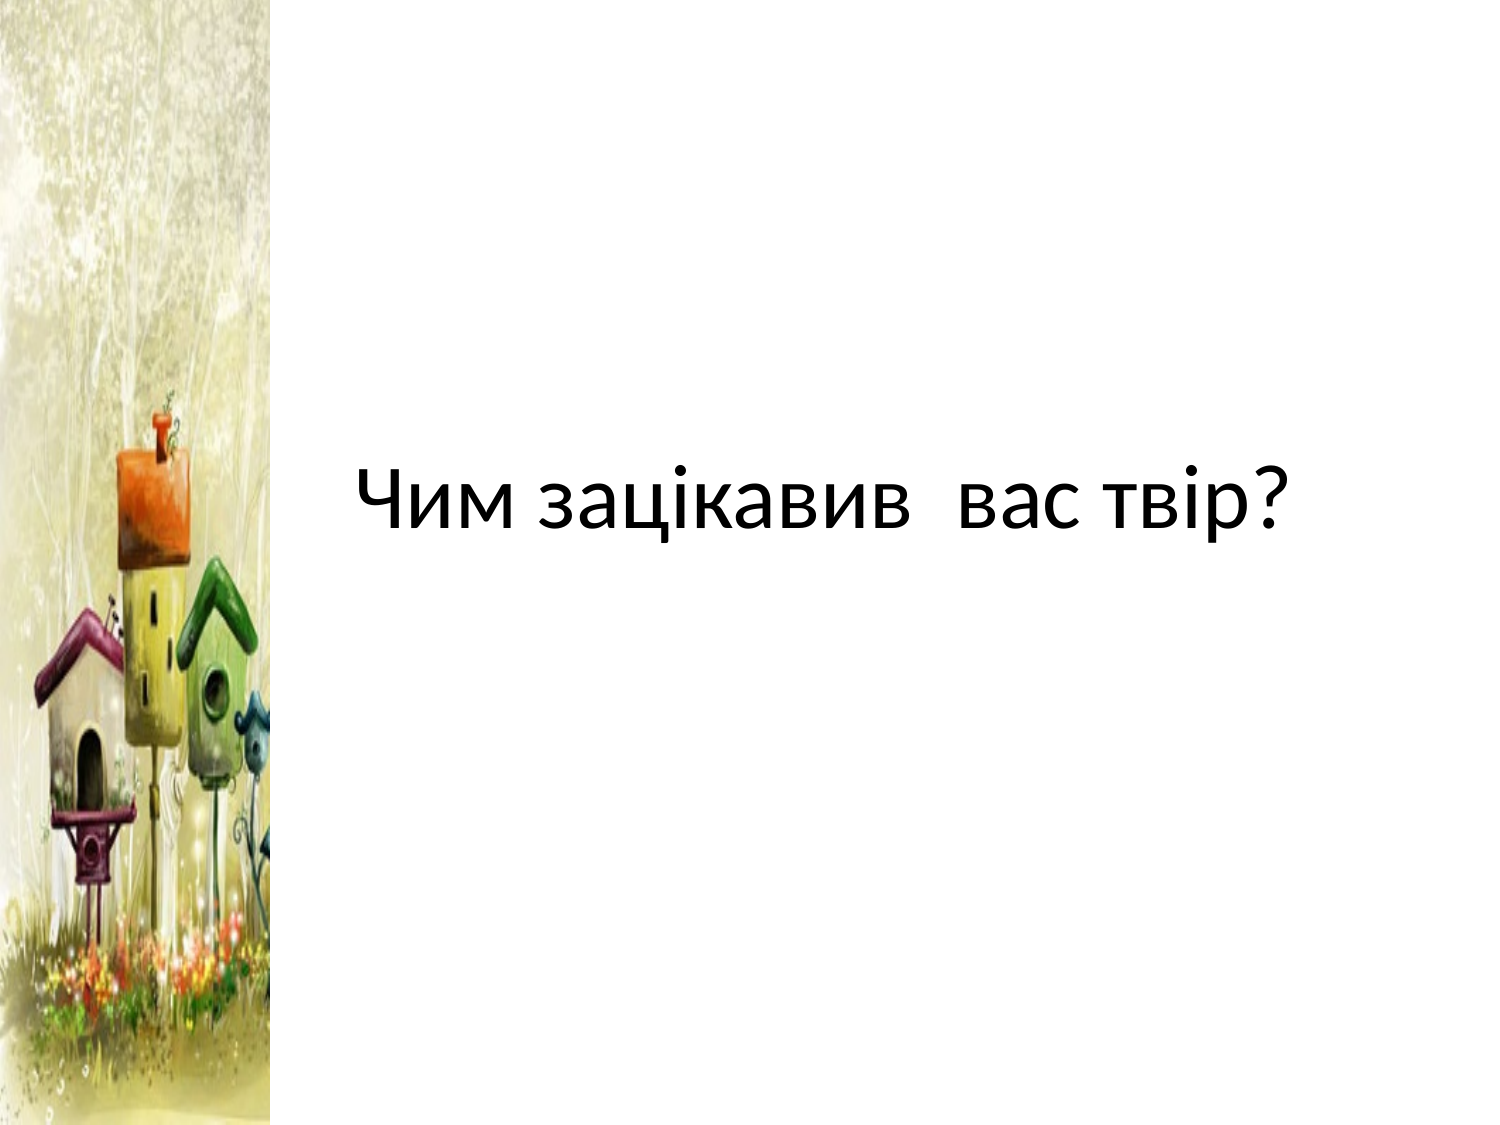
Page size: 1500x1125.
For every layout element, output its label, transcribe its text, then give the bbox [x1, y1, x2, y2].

title Чим зацікавив вас твір? [274, 398, 1500, 586]
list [0, 0, 270, 1125]
